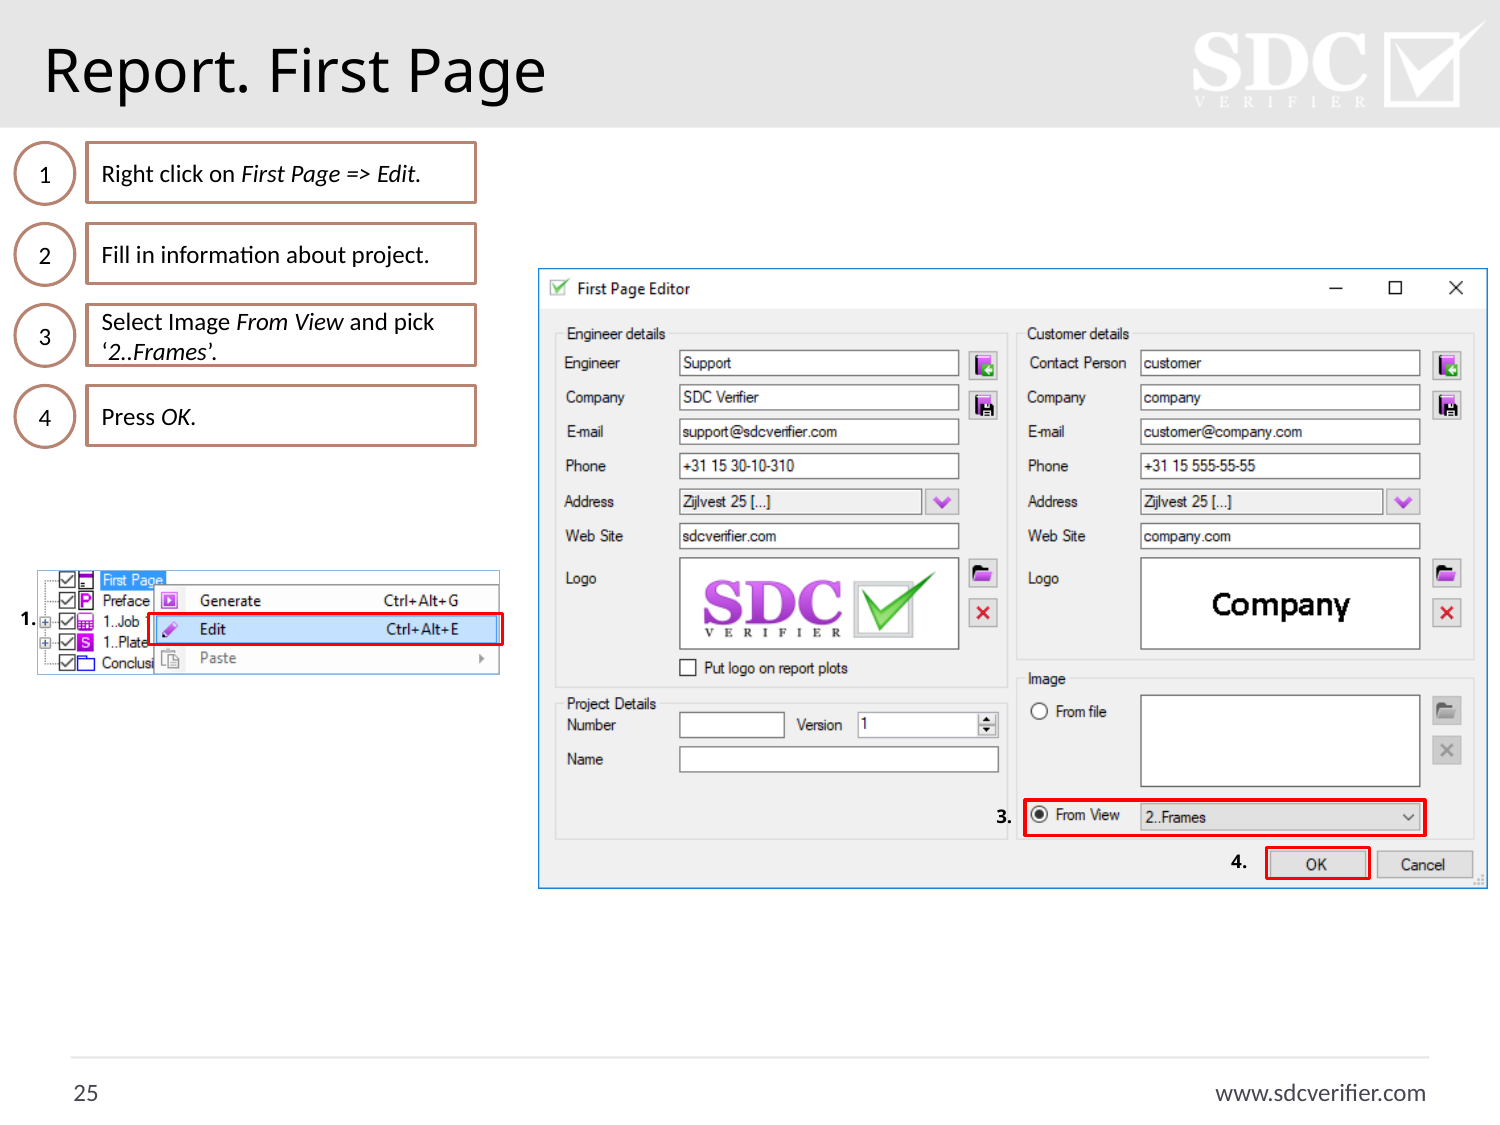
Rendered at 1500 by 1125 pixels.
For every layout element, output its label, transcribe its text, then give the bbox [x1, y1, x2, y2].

text_box Press OK. [85, 384, 477, 447]
picture [0, 0, 1500, 1125]
text_box 1. [5, 599, 31, 637]
text_box Select Image From View and pick ‘2..Frames’. [85, 303, 477, 367]
text_box Fill in information about project. [85, 222, 477, 285]
text_box 4 [13, 383, 77, 449]
text_box 2 [13, 221, 77, 287]
footer www.sdcverifier.com [1200, 1072, 1443, 1111]
title Report. First Page [29, 24, 1478, 113]
text_box 3 [13, 302, 77, 368]
slide_number 25 [58, 1073, 163, 1109]
text_box 1 [13, 140, 77, 206]
text_box Right click on First Page => Edit. [85, 141, 477, 204]
